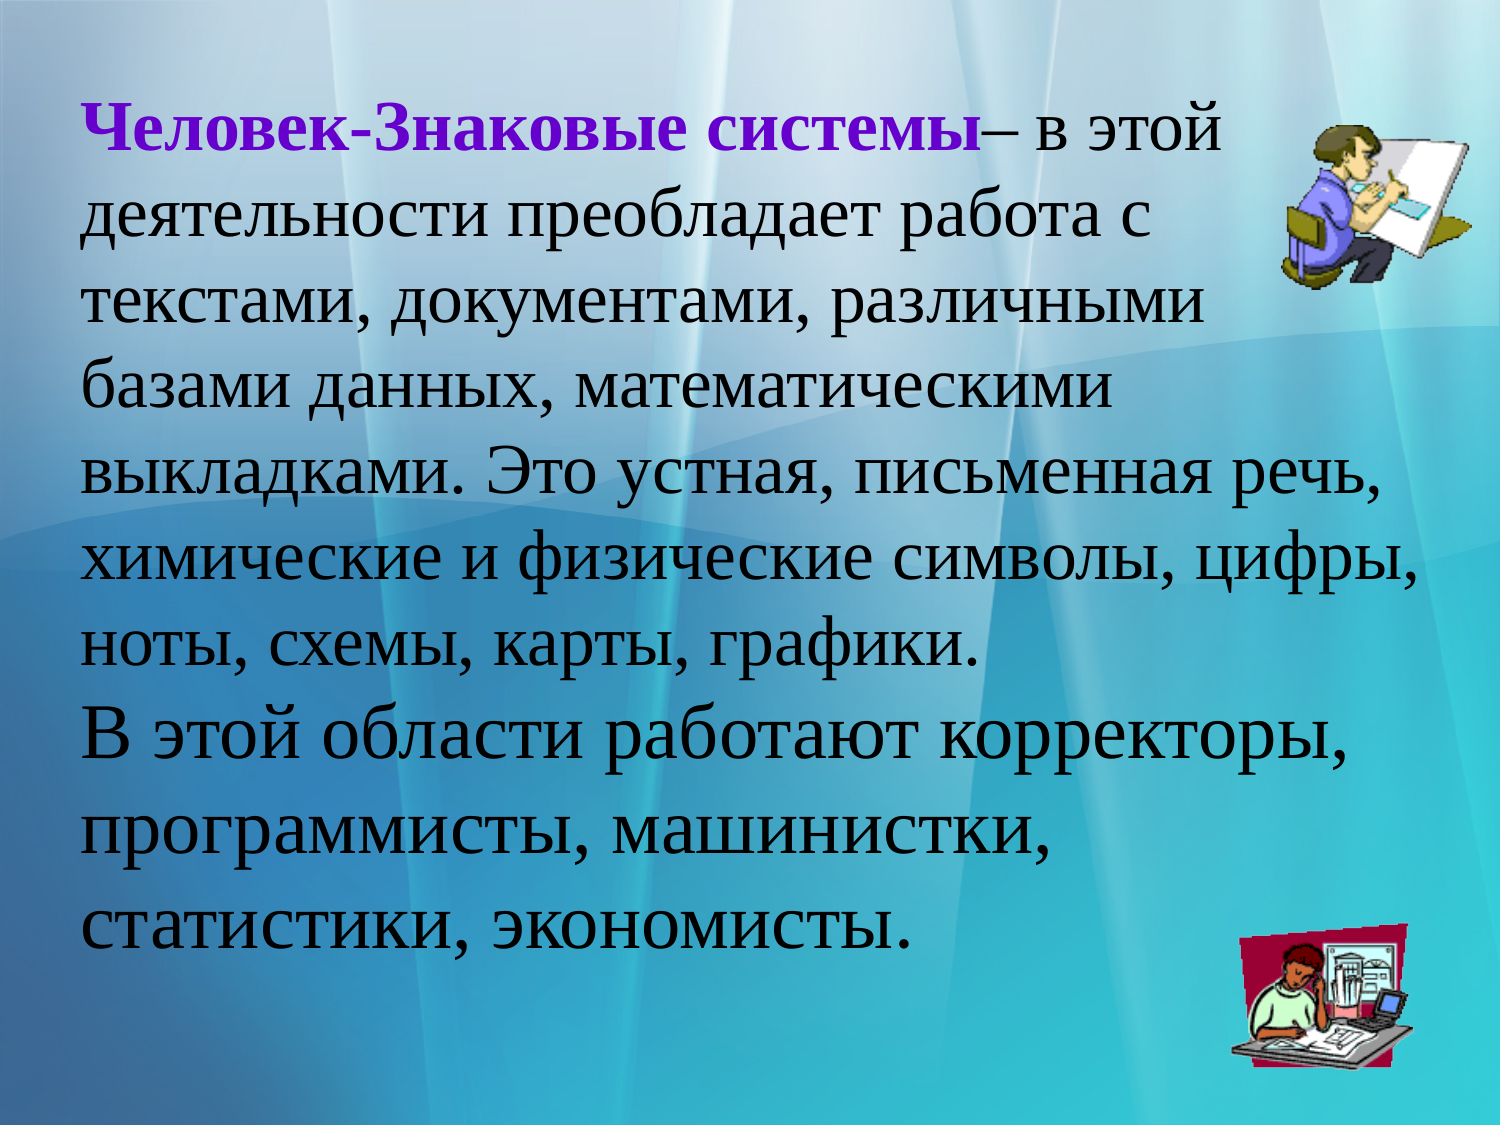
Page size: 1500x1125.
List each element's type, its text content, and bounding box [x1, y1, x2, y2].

title Человек-Знаковые системы– в этой деятельности преобладает работа с текстами, документами, различными базами данных, математическими выкладками. Это устная, письменная речь, химические и физические символы, цифры, ноты, схемы, карты, графики. В этой области работают корректоры, программисты, машинистки, статистики, экономисты. [64, 62, 1438, 1075]
picture [0, 0, 1500, 1125]
